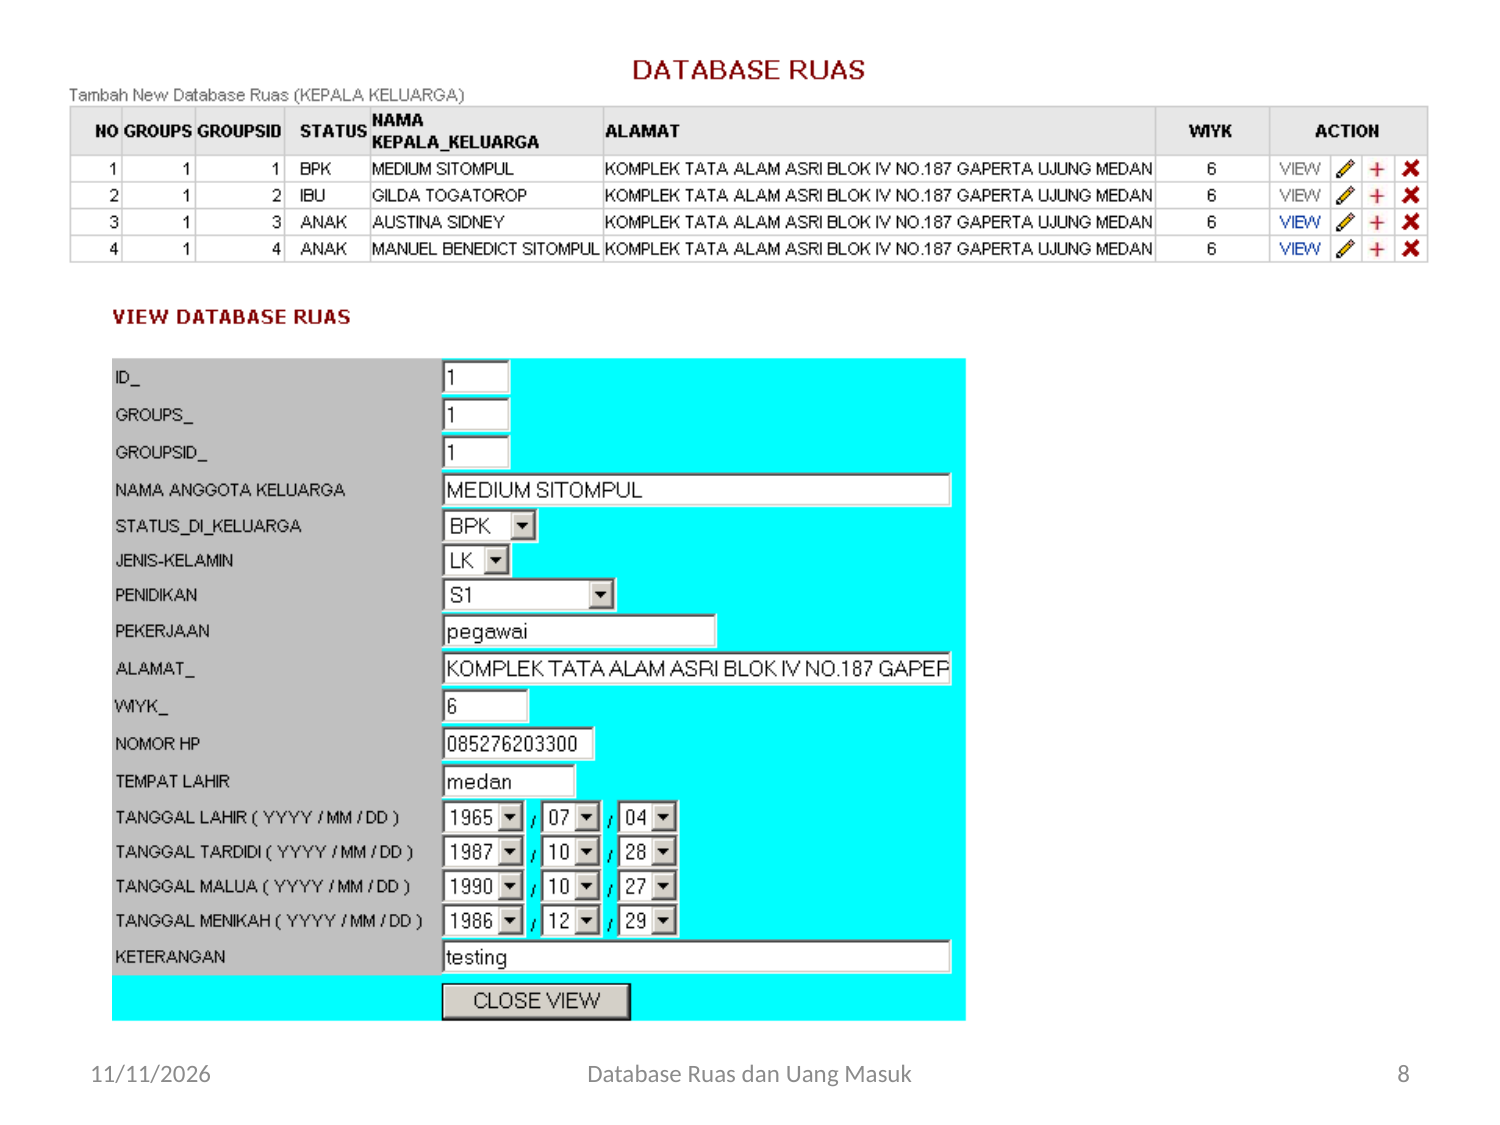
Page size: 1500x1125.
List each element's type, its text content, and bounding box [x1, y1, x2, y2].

footer Database Ruas dan Uang Masuk [512, 1052, 988, 1103]
picture [37, 37, 1449, 285]
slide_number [75, 1042, 425, 1103]
slide_number 8 [1074, 1042, 1425, 1103]
picture [112, 299, 999, 1043]
